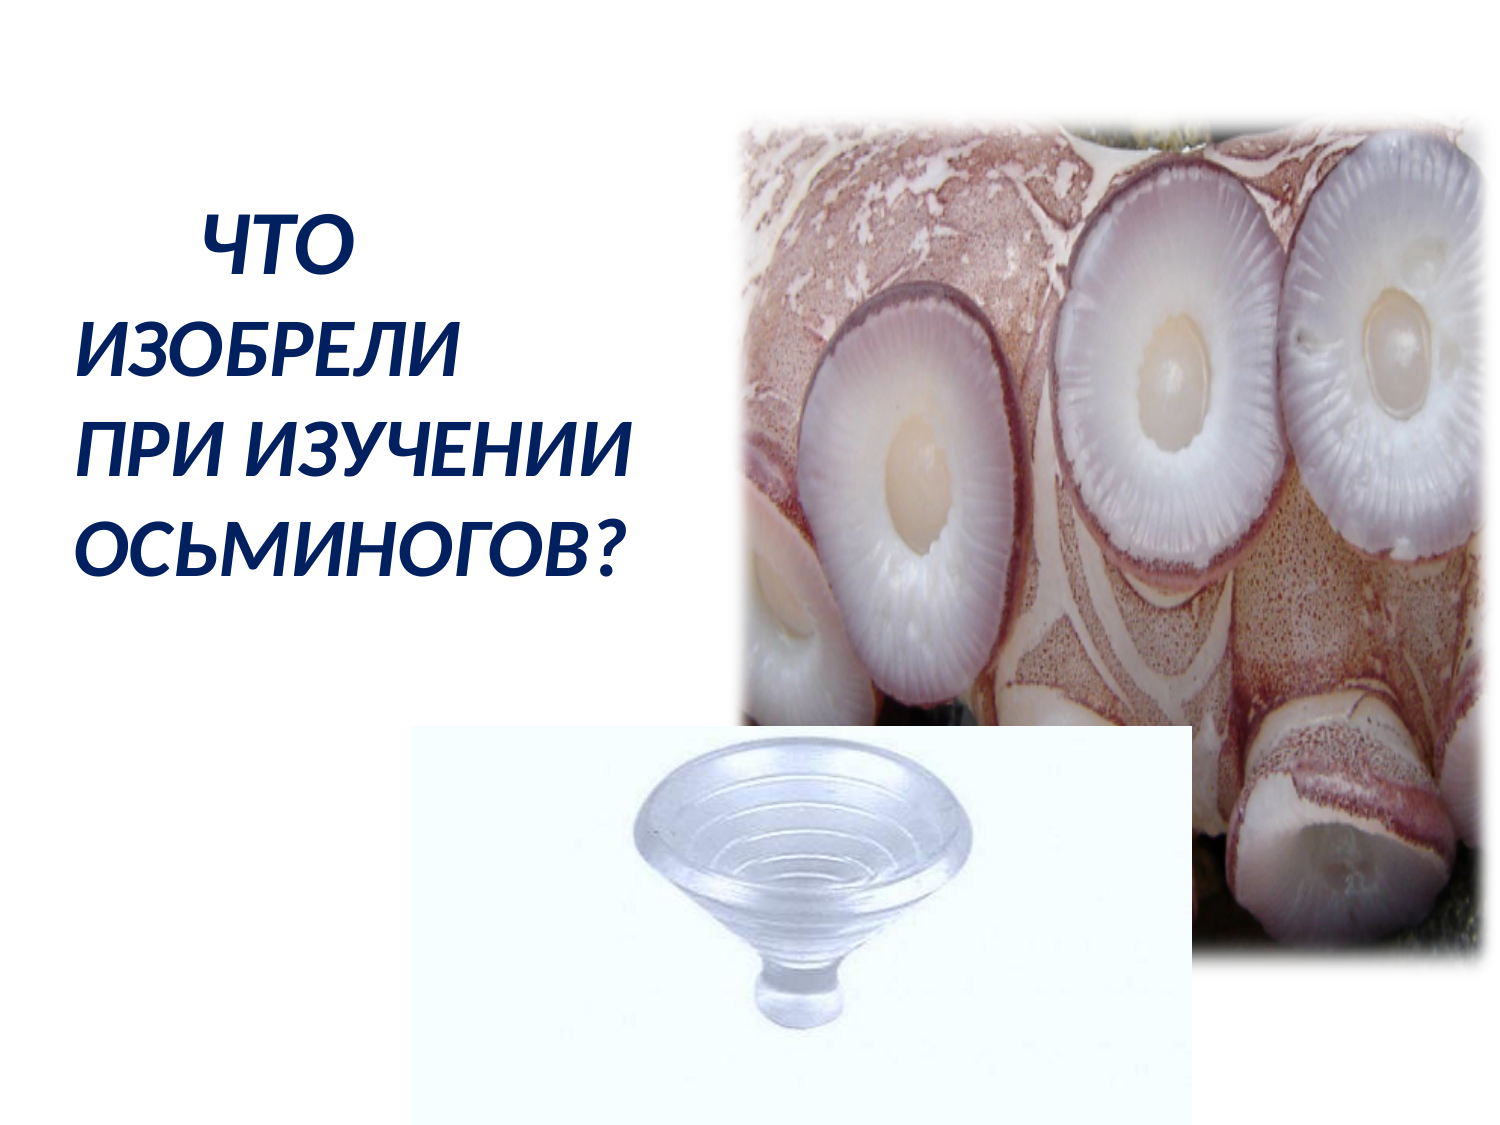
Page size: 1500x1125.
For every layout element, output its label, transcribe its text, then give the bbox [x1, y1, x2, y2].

picture [409, 105, 1500, 1125]
text_box ЧТО ИЗОБРЕЛИ ПРИ ИЗУЧЕНИИ ОСЬМИНОГОВ? [58, 175, 692, 601]
